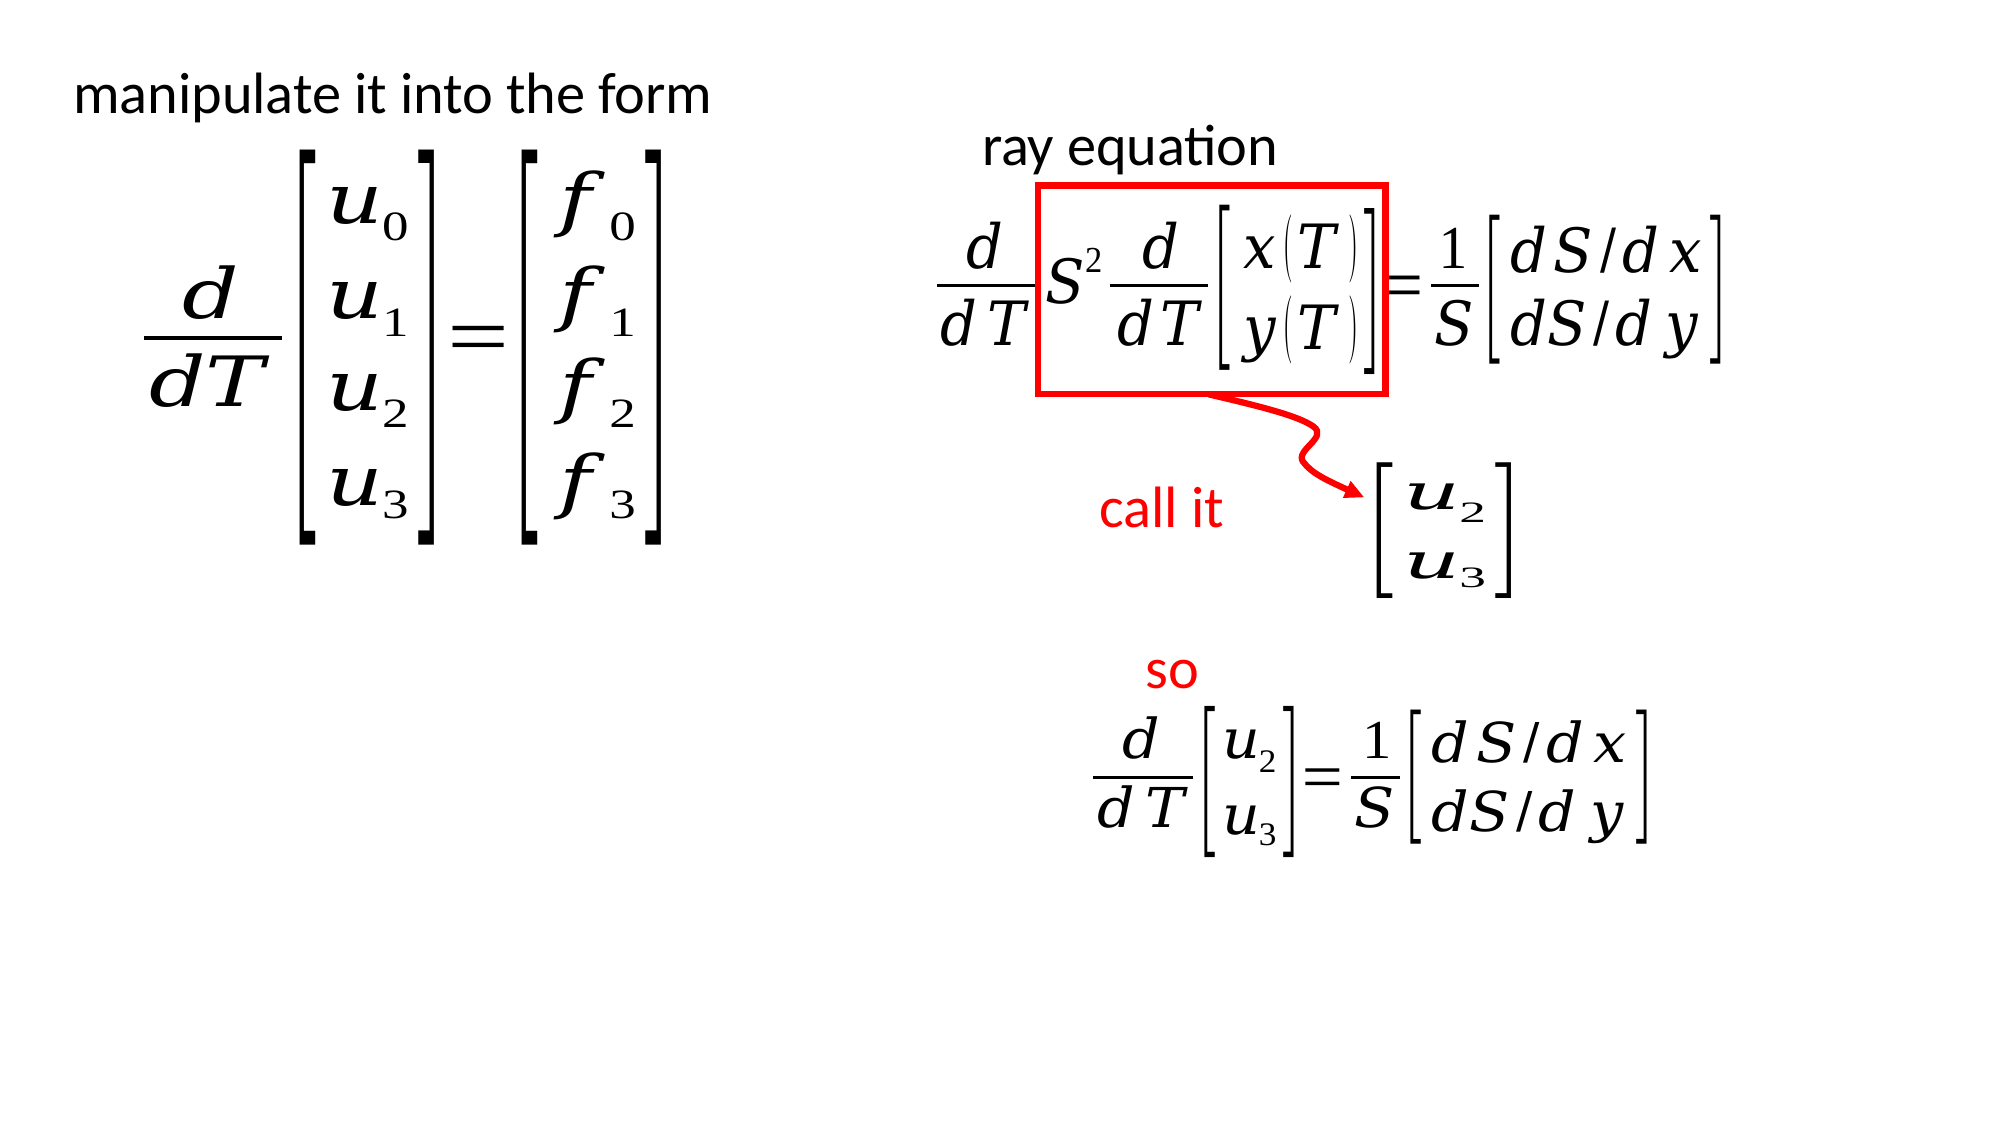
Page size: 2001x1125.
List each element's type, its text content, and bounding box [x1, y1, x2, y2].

text_box [1037, 184, 1387, 395]
text_box [1208, 393, 1364, 498]
text_box manipulate it into the form [58, 47, 728, 132]
text_box ray equation [967, 99, 1294, 185]
text_box call it [1084, 461, 1240, 547]
text_box so [1130, 622, 1214, 708]
